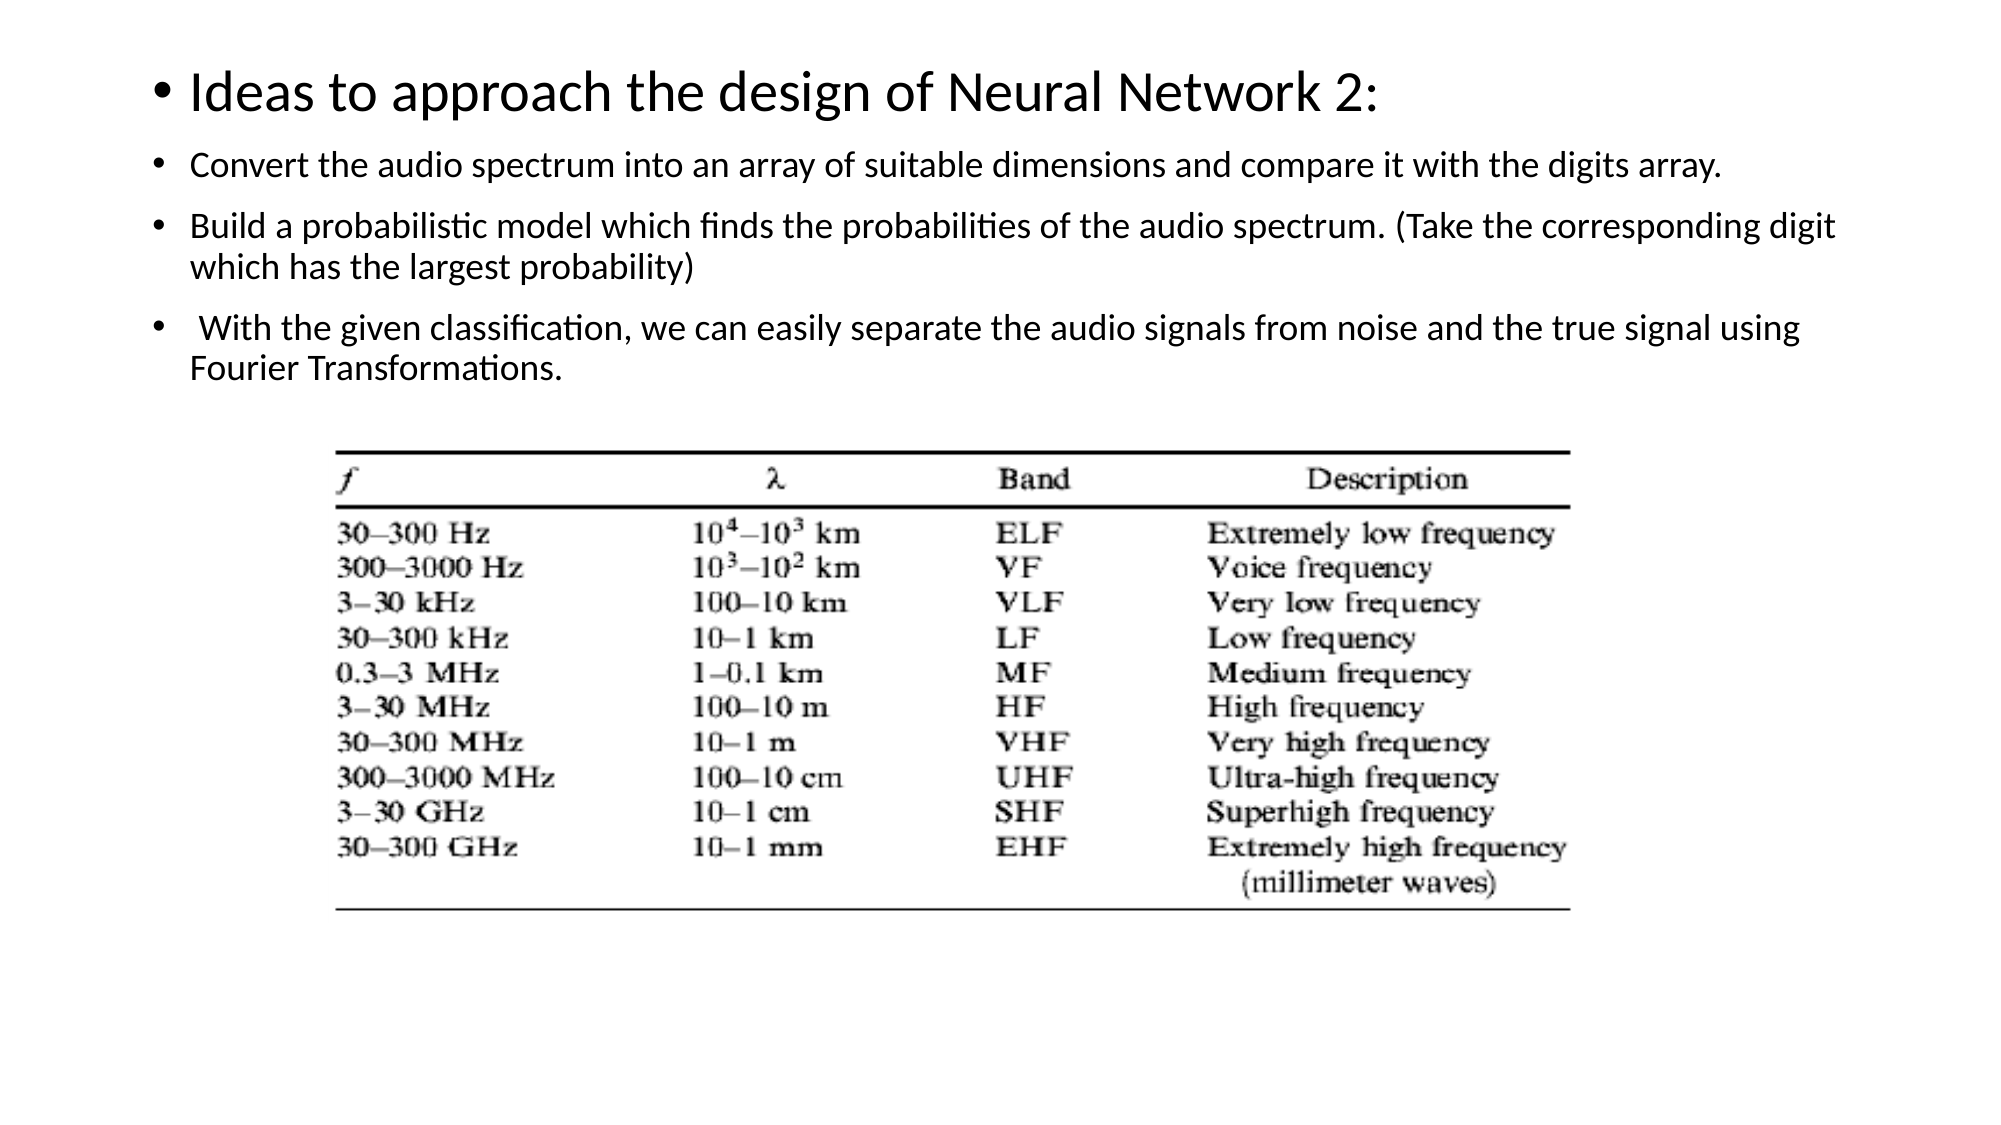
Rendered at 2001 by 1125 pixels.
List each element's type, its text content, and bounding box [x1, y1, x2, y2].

list Ideas to approach the design of Neural Network 2: Convert the audio spectrum into an array of suitable dimensions and compare it with the digits array. Build a probabilistic model which finds the probabilities of the audio spectrum. (Take the corresponding digit which has the largest probability) With the given classification, we can easily separate the audio signals from noise and the true signal using Fourier Transformations. [137, 53, 1863, 1014]
picture [327, 445, 1585, 923]
